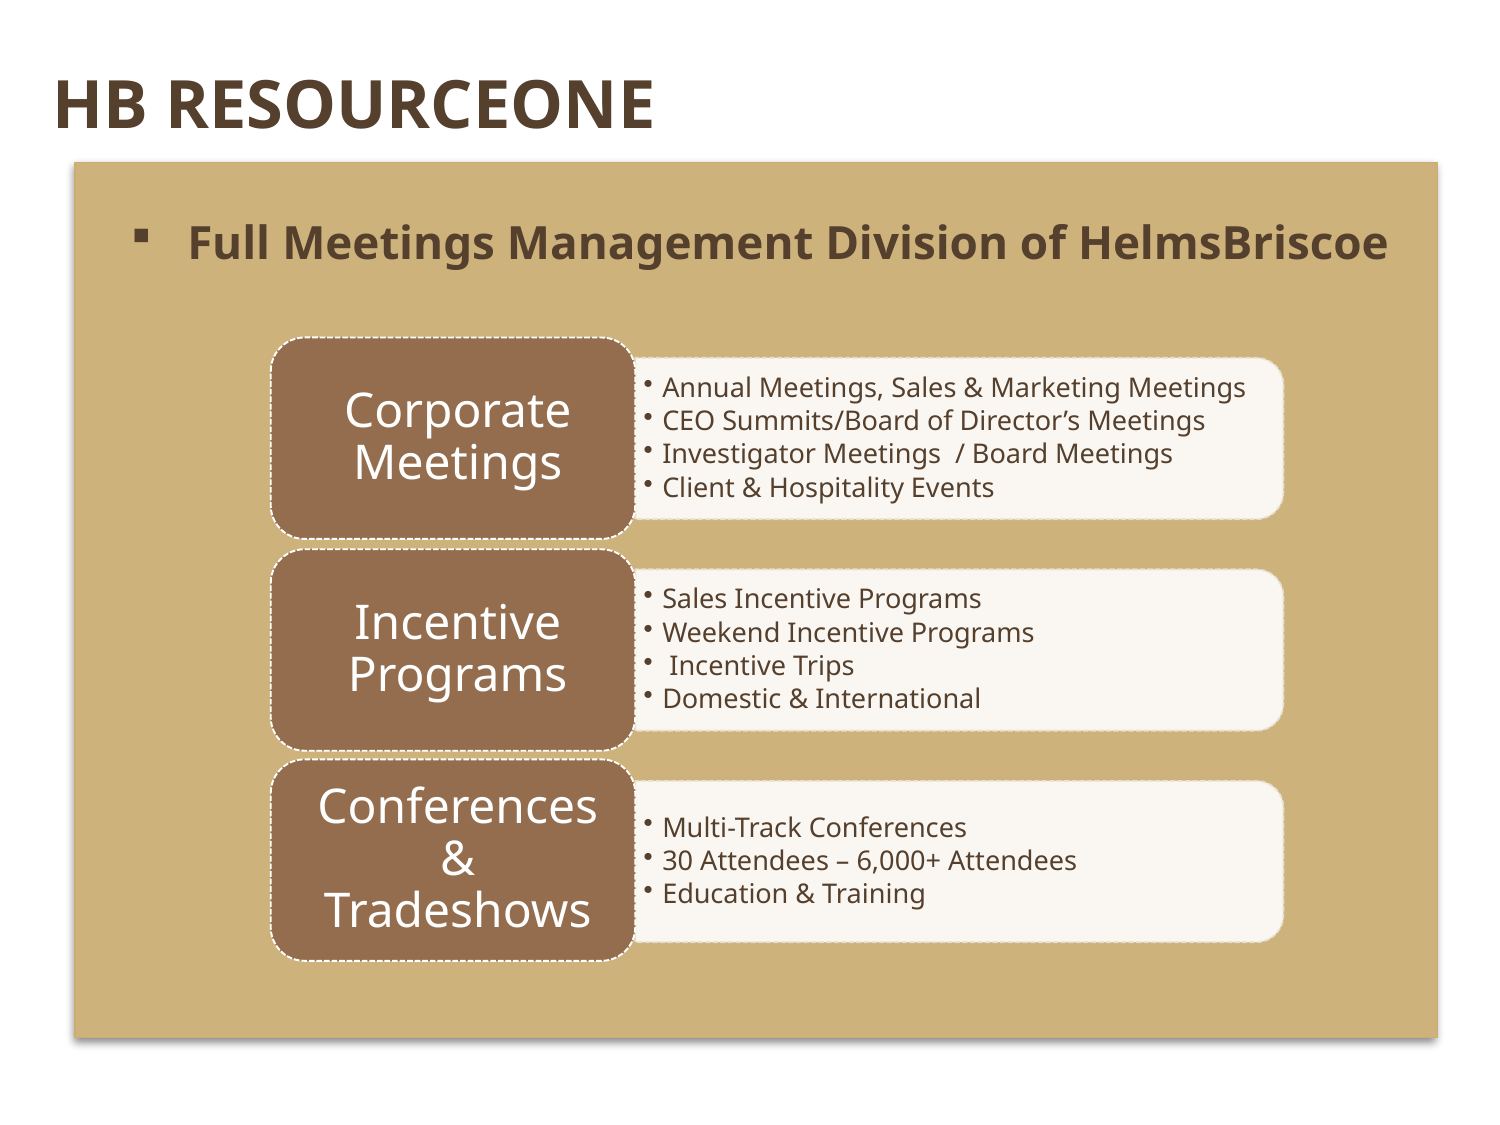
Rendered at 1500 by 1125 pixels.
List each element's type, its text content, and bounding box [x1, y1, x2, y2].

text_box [270, 337, 1284, 963]
text_box Full Meetings Management Division of HelmsBriscoe [116, 212, 1500, 276]
text_box [74, 162, 1438, 1038]
text_box HB RESOURCEONE [37, 54, 688, 149]
